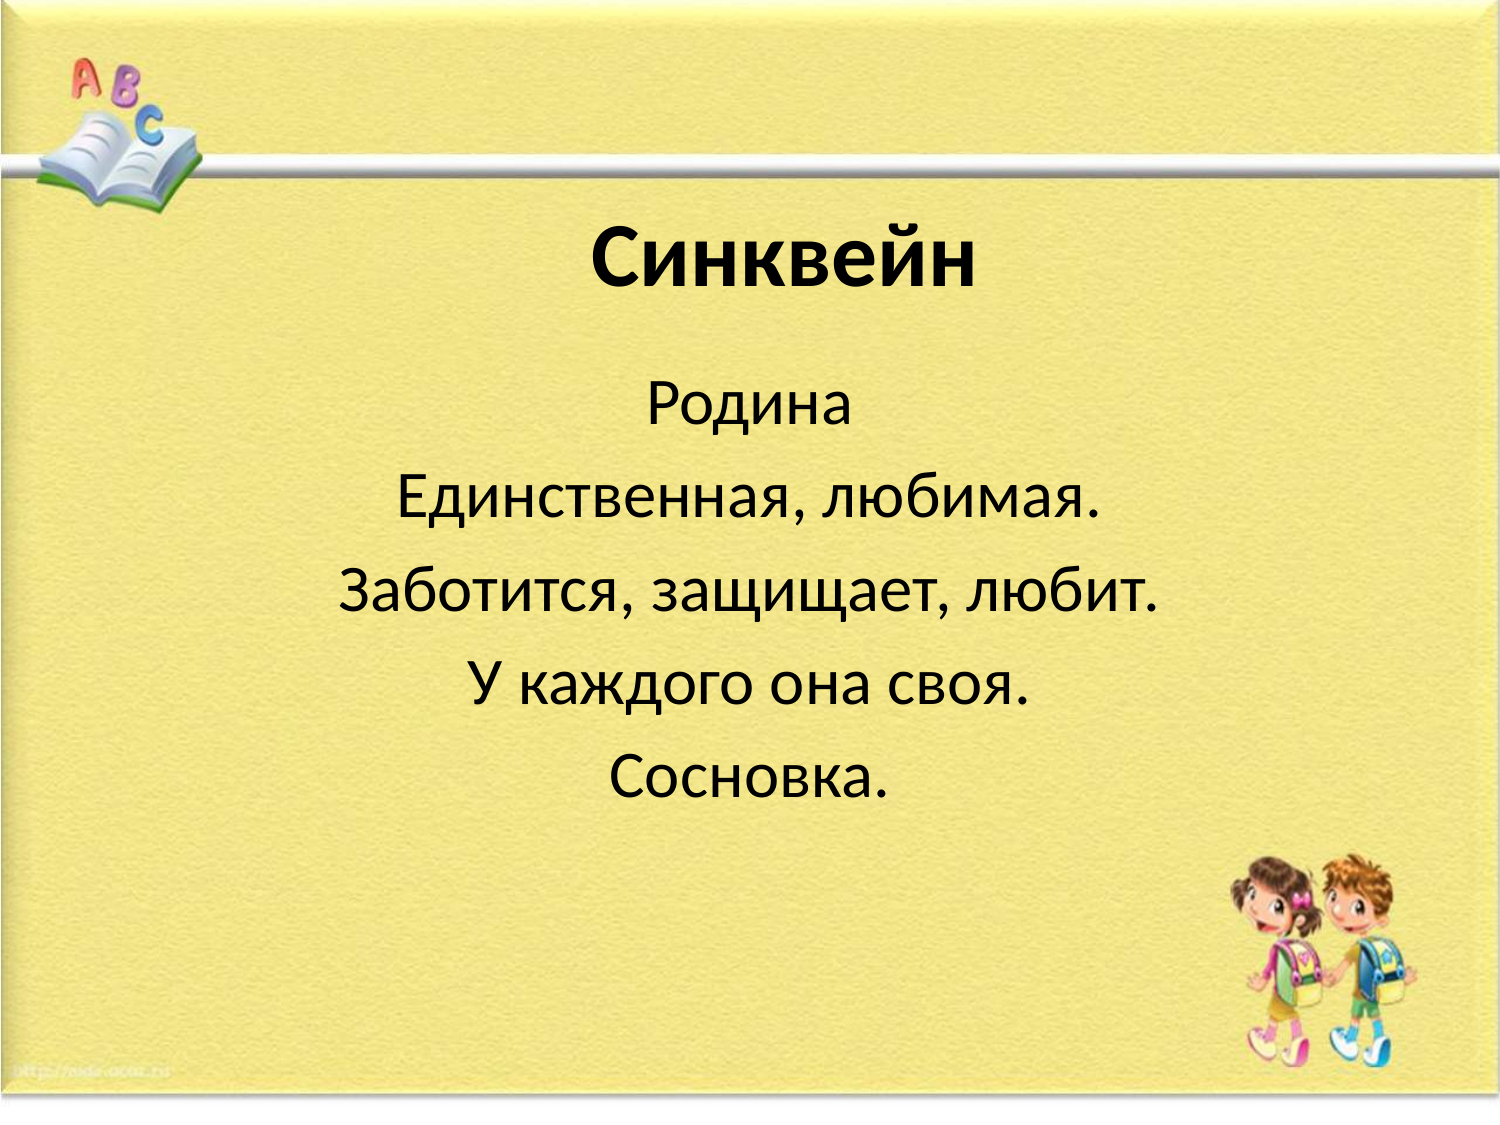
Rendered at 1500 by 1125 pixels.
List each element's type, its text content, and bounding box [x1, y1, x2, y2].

title Синквейн [147, 184, 1423, 426]
subtitle Родина Единственная, любимая. Заботится, защищает, любит. У каждого она своя. Сосновка. [225, 349, 1275, 925]
picture [0, 0, 1500, 1125]
